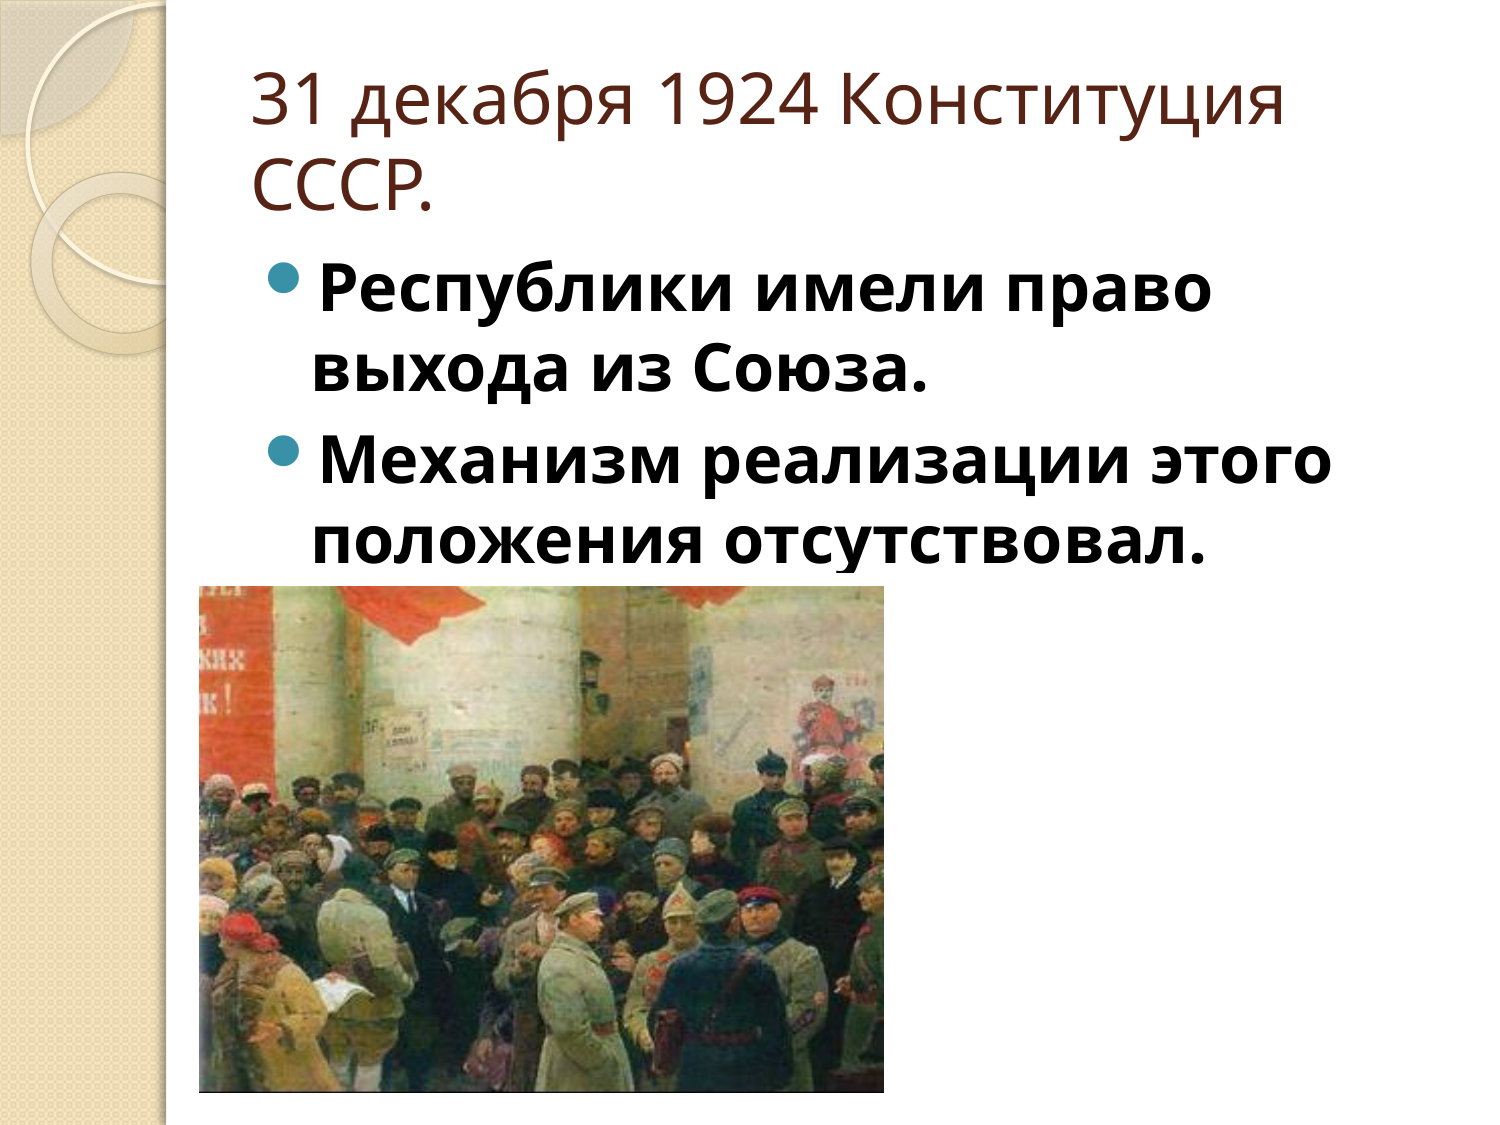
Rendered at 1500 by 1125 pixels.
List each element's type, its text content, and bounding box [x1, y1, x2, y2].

title 31 декабря 1924 Конституция СССР. [235, 45, 1466, 233]
picture [198, 585, 885, 1094]
list Республики имели право выхода из Союза. Механизм реализации этого положения отсутствовал. [235, 237, 1466, 1025]
